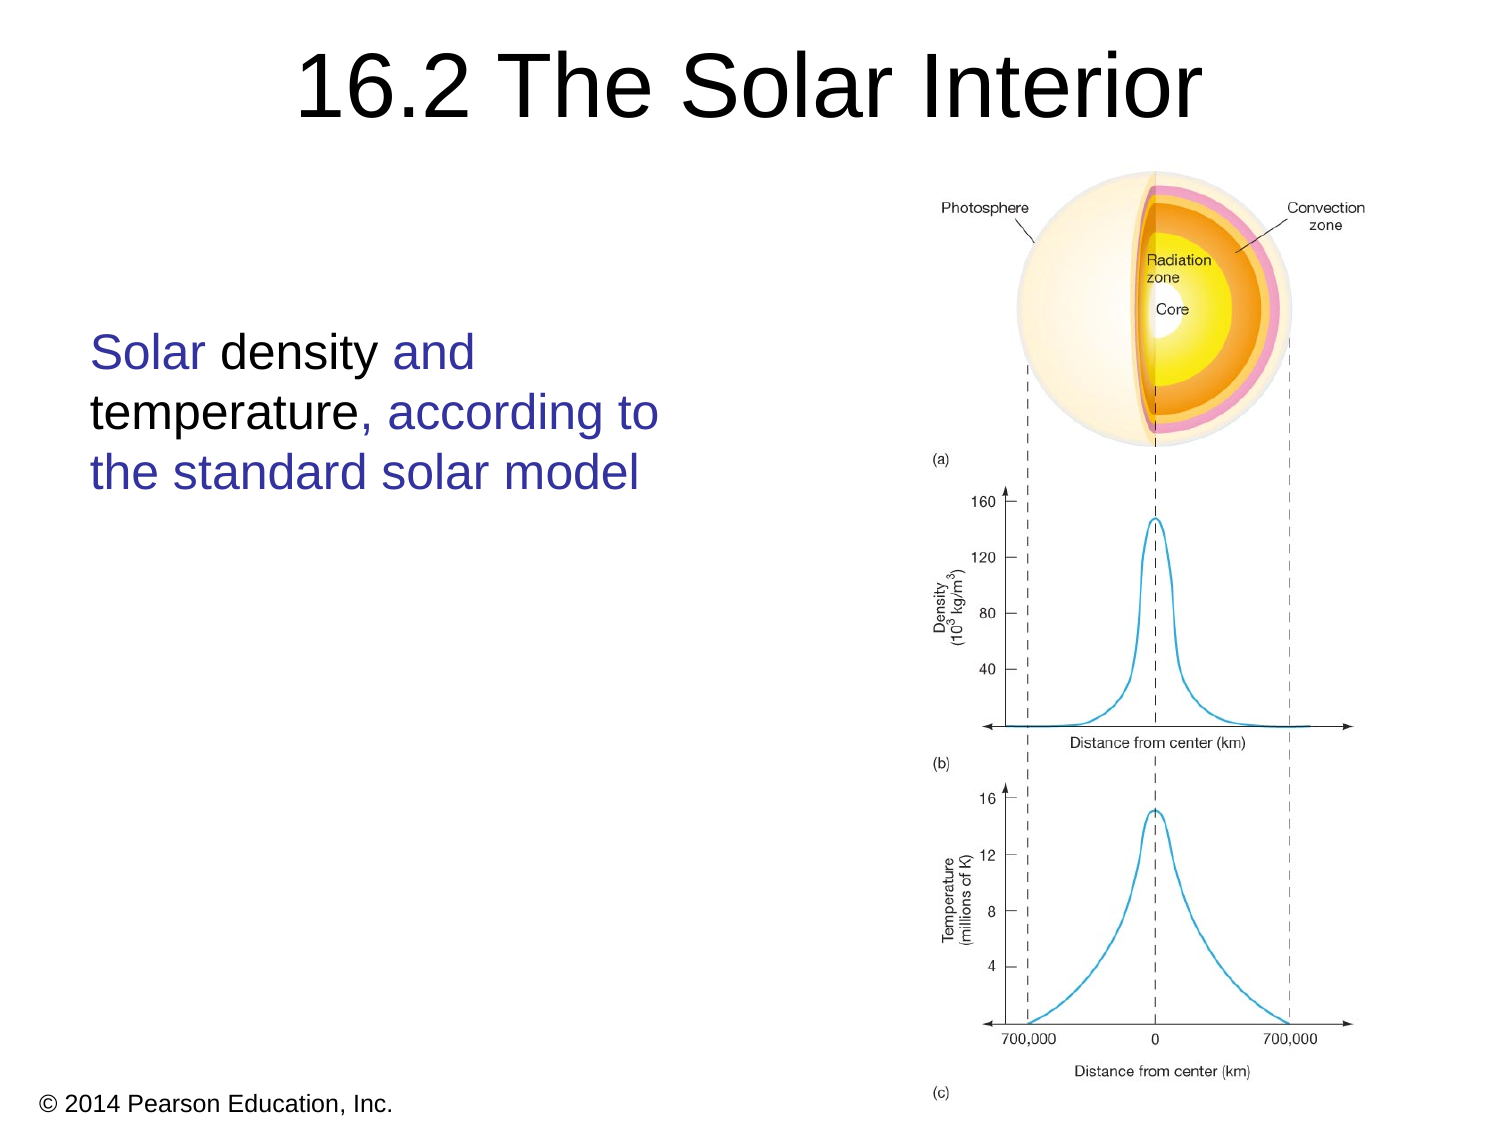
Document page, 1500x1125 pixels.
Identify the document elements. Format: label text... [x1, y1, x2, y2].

title 16.2 The Solar Interior [112, 0, 1388, 169]
picture [924, 162, 1373, 1101]
text_box Solar density and temperature, according to the standard solar model [75, 312, 725, 508]
